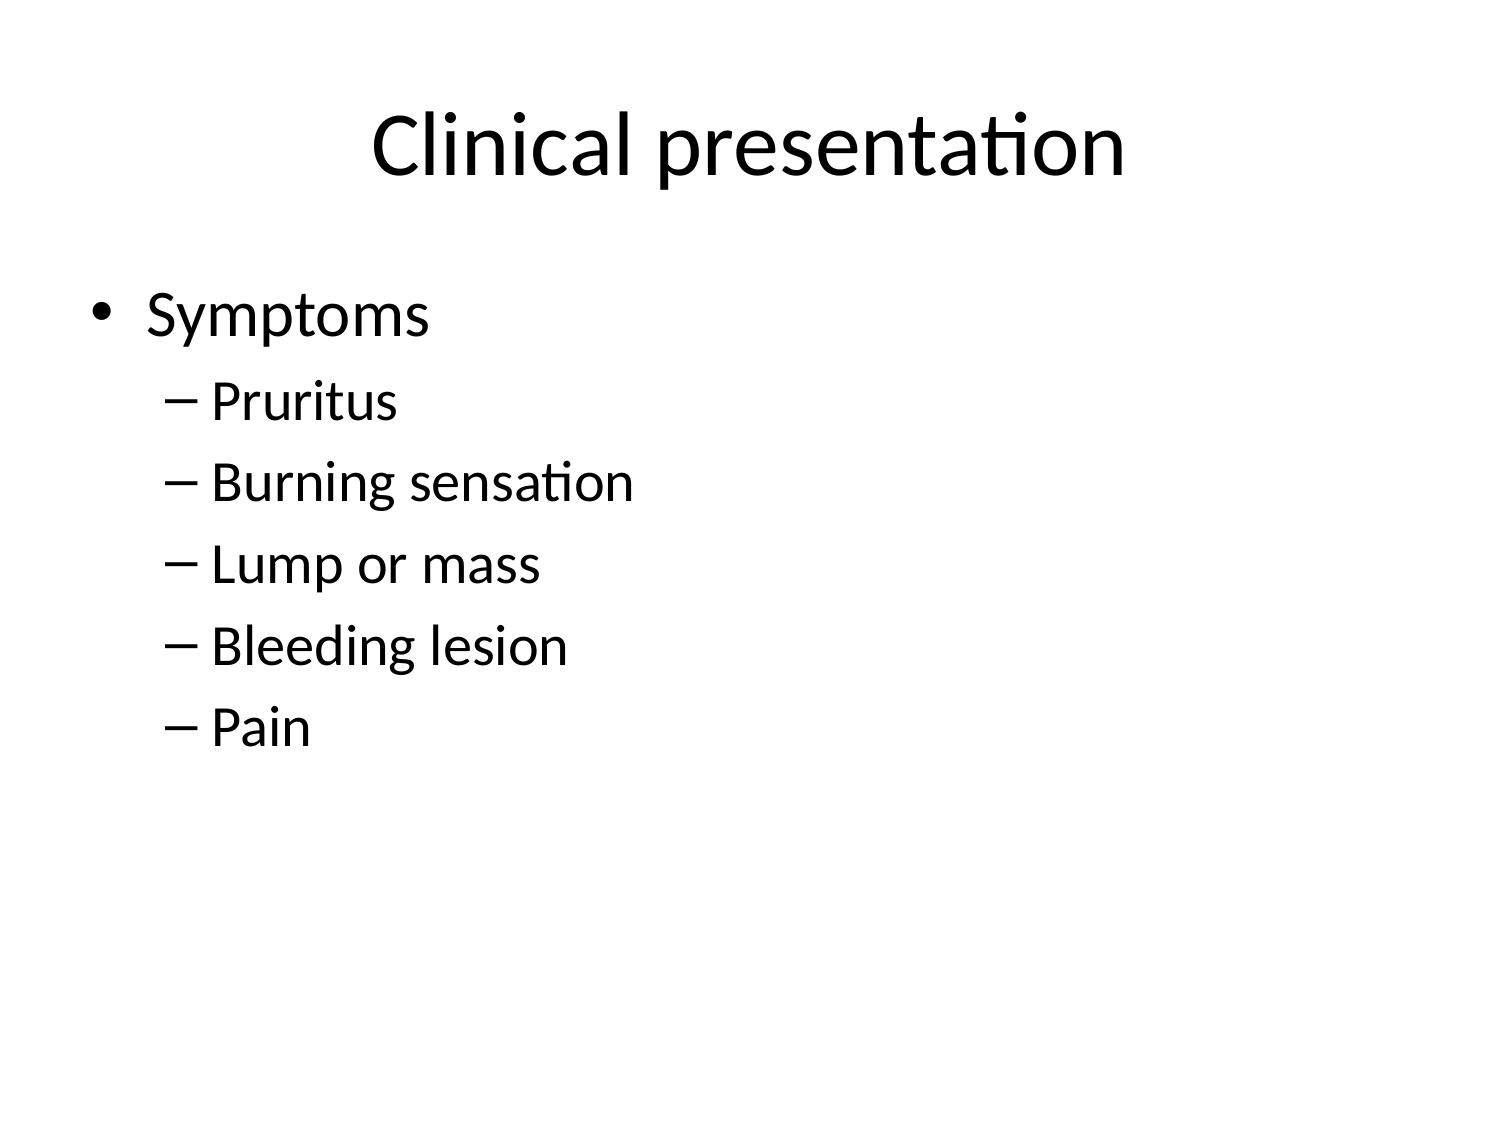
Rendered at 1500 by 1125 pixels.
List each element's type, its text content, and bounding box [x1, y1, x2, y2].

title Clinical presentation [75, 45, 1425, 233]
list Symptoms Pruritus Burning sensation Lump or mass Bleeding lesion Pain [75, 262, 1425, 1005]
